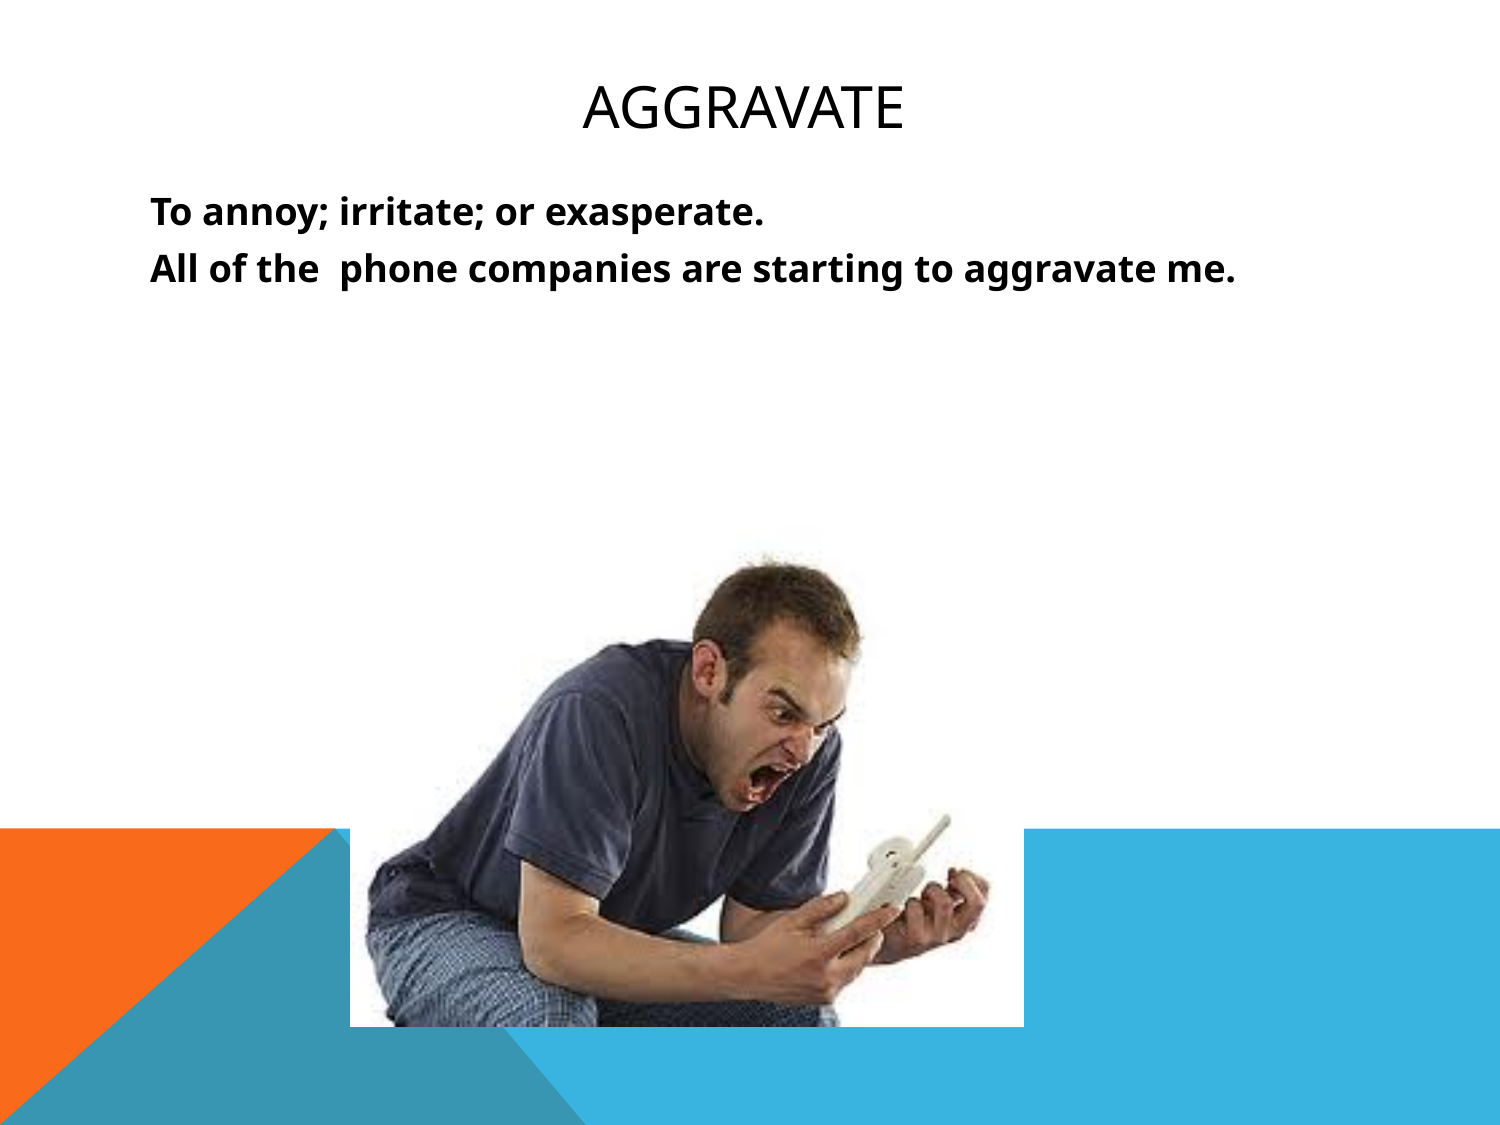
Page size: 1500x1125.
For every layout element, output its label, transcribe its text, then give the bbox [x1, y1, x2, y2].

picture [349, 487, 1024, 1027]
title Aggravate [135, 60, 1369, 150]
list To annoy; irritate; or exasperate. All of the phone companies are starting to aggravate me. [135, 180, 1263, 313]
